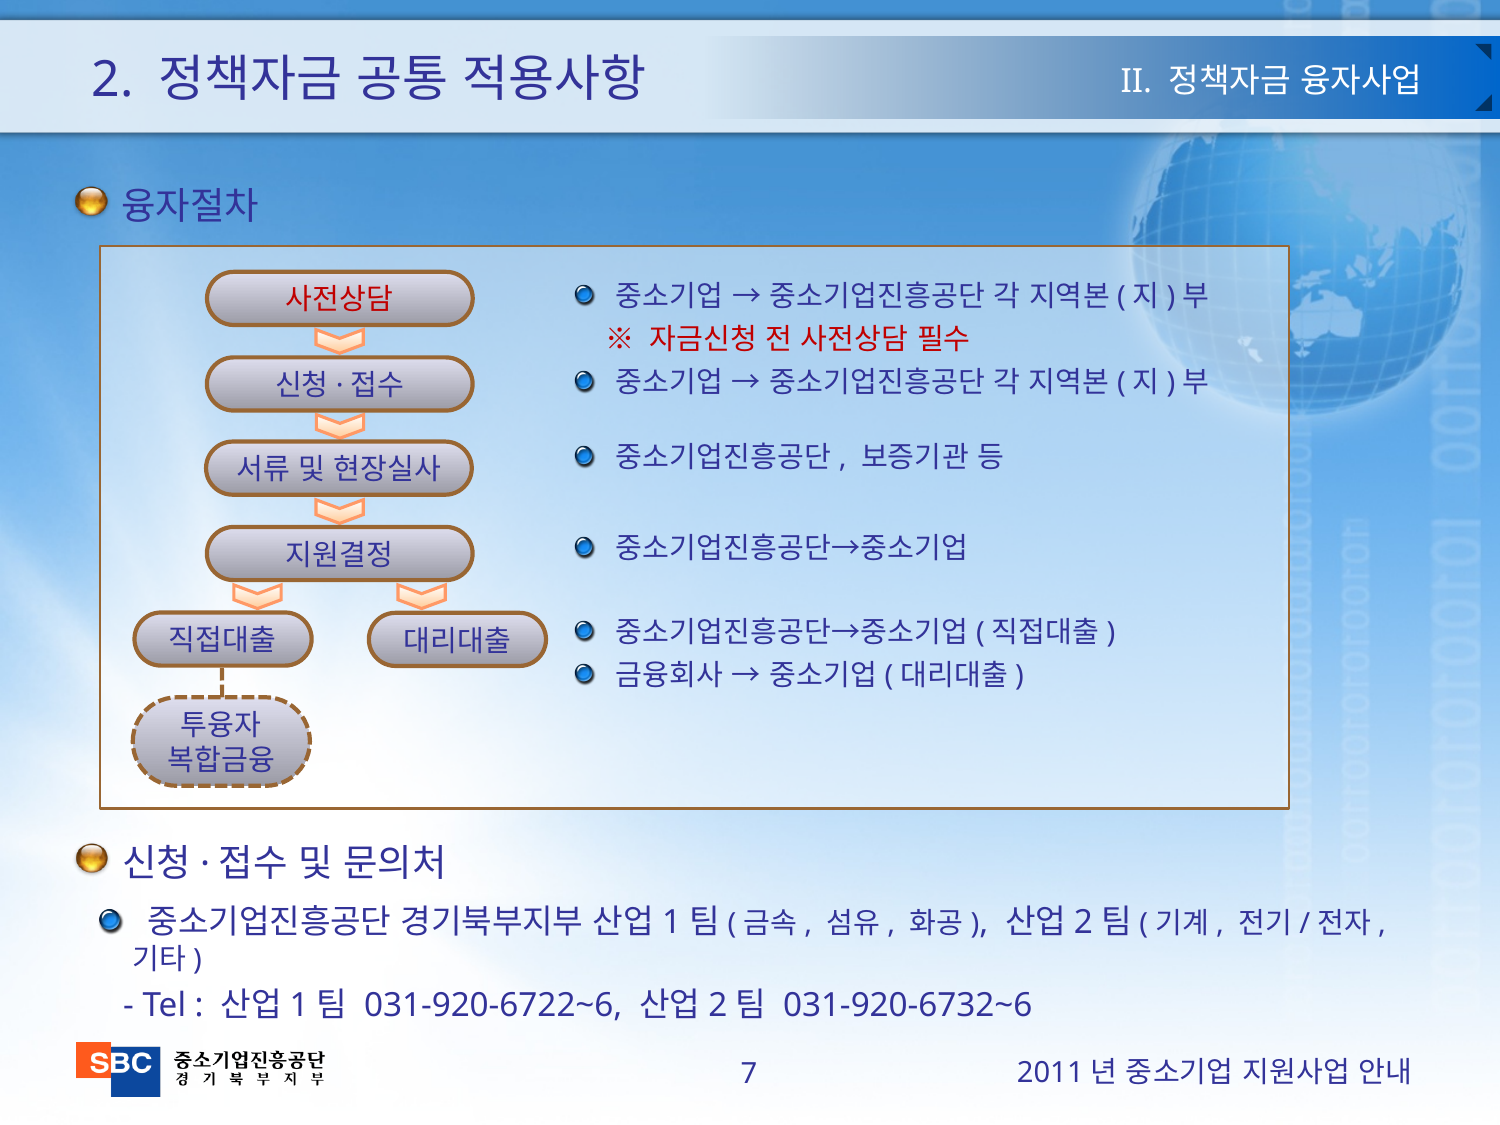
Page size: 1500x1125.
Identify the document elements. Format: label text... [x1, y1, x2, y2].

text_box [71, 169, 1196, 230]
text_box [72, 825, 1423, 886]
picture [0, 0, 1500, 1125]
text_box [99, 245, 1290, 809]
text_box 2. 정책자금 공통 적용사항 [77, 38, 662, 114]
text_box 중소기업진흥공단 경기북부지부 산업1팀(금속, 섬유, 화공), 산업2팀(기계, 전기/전자,기타) - Tel : 산업1팀 031-920-6722~6, 산업2팀 031-920-6732~6 [82, 893, 1405, 1031]
text_box II. 정책자금 융자사업 [1105, 51, 1438, 107]
